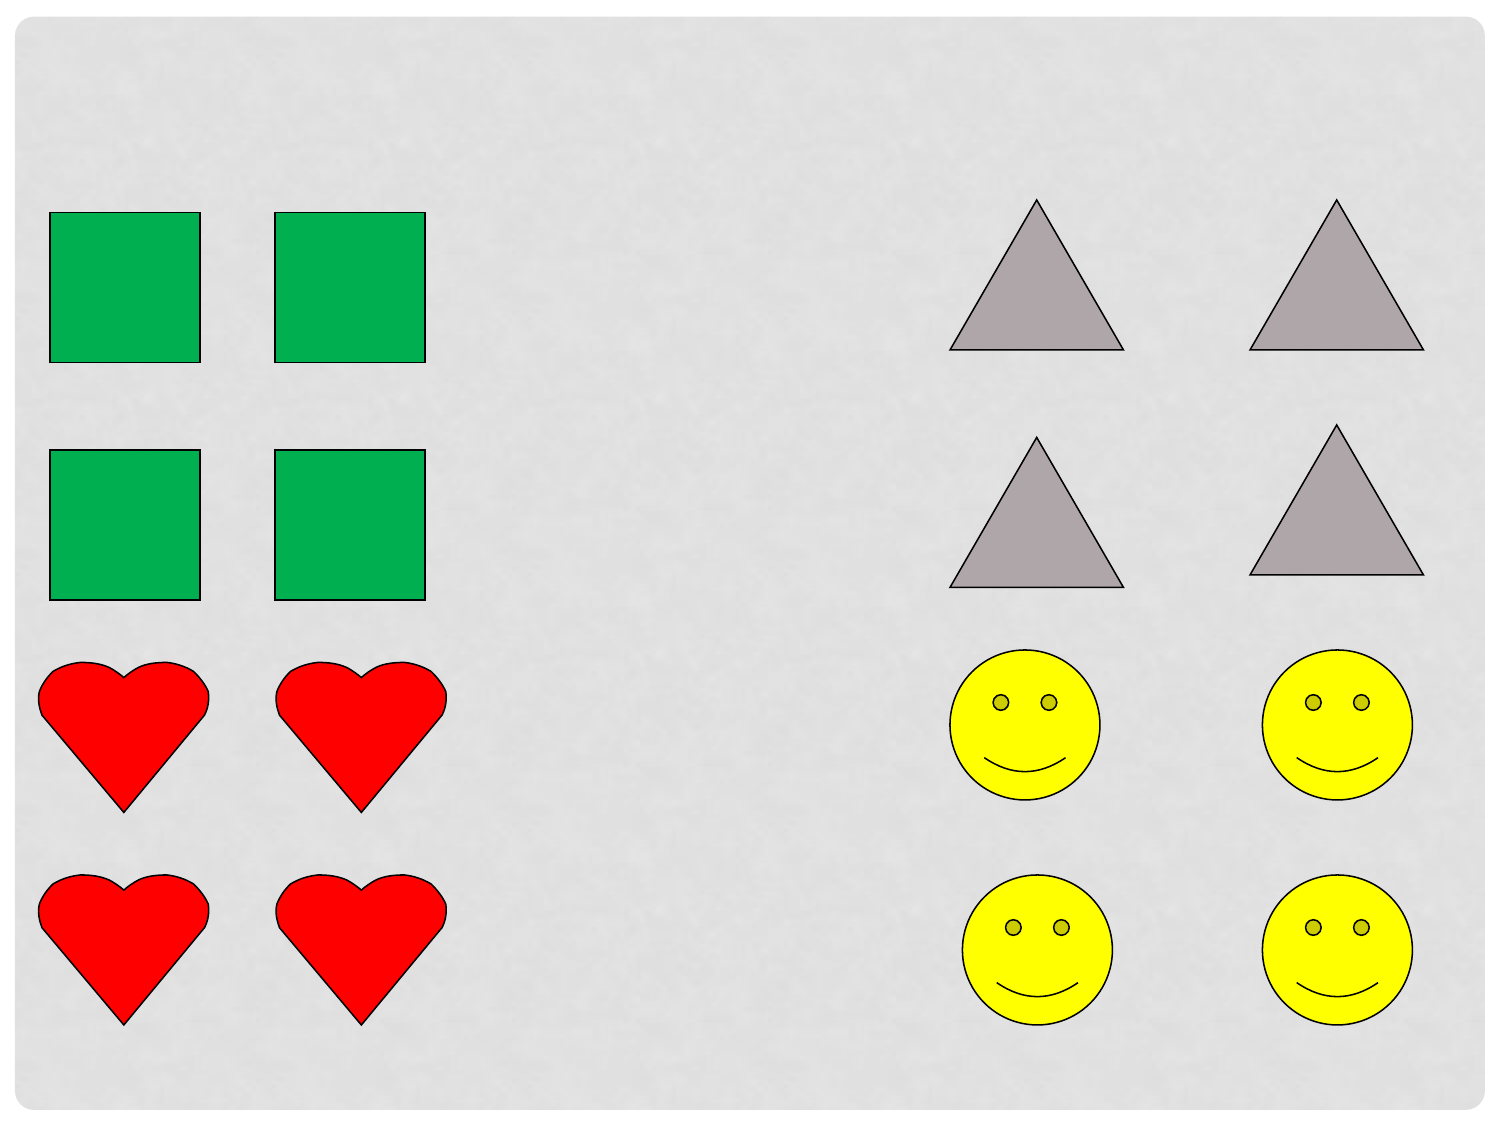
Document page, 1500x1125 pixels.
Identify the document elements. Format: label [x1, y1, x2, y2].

text_box [274, 212, 425, 363]
text_box [1262, 874, 1413, 1025]
text_box [962, 874, 1113, 1025]
text_box [49, 449, 200, 600]
text_box [274, 449, 425, 600]
text_box [1250, 424, 1424, 575]
text_box [276, 874, 447, 1025]
text_box [49, 212, 200, 363]
text_box [950, 437, 1124, 588]
text_box [38, 662, 209, 813]
text_box [276, 662, 447, 813]
text_box [38, 874, 209, 1025]
text_box [950, 199, 1124, 350]
text_box [1250, 199, 1424, 350]
text_box [1262, 649, 1413, 800]
text_box [949, 649, 1100, 800]
